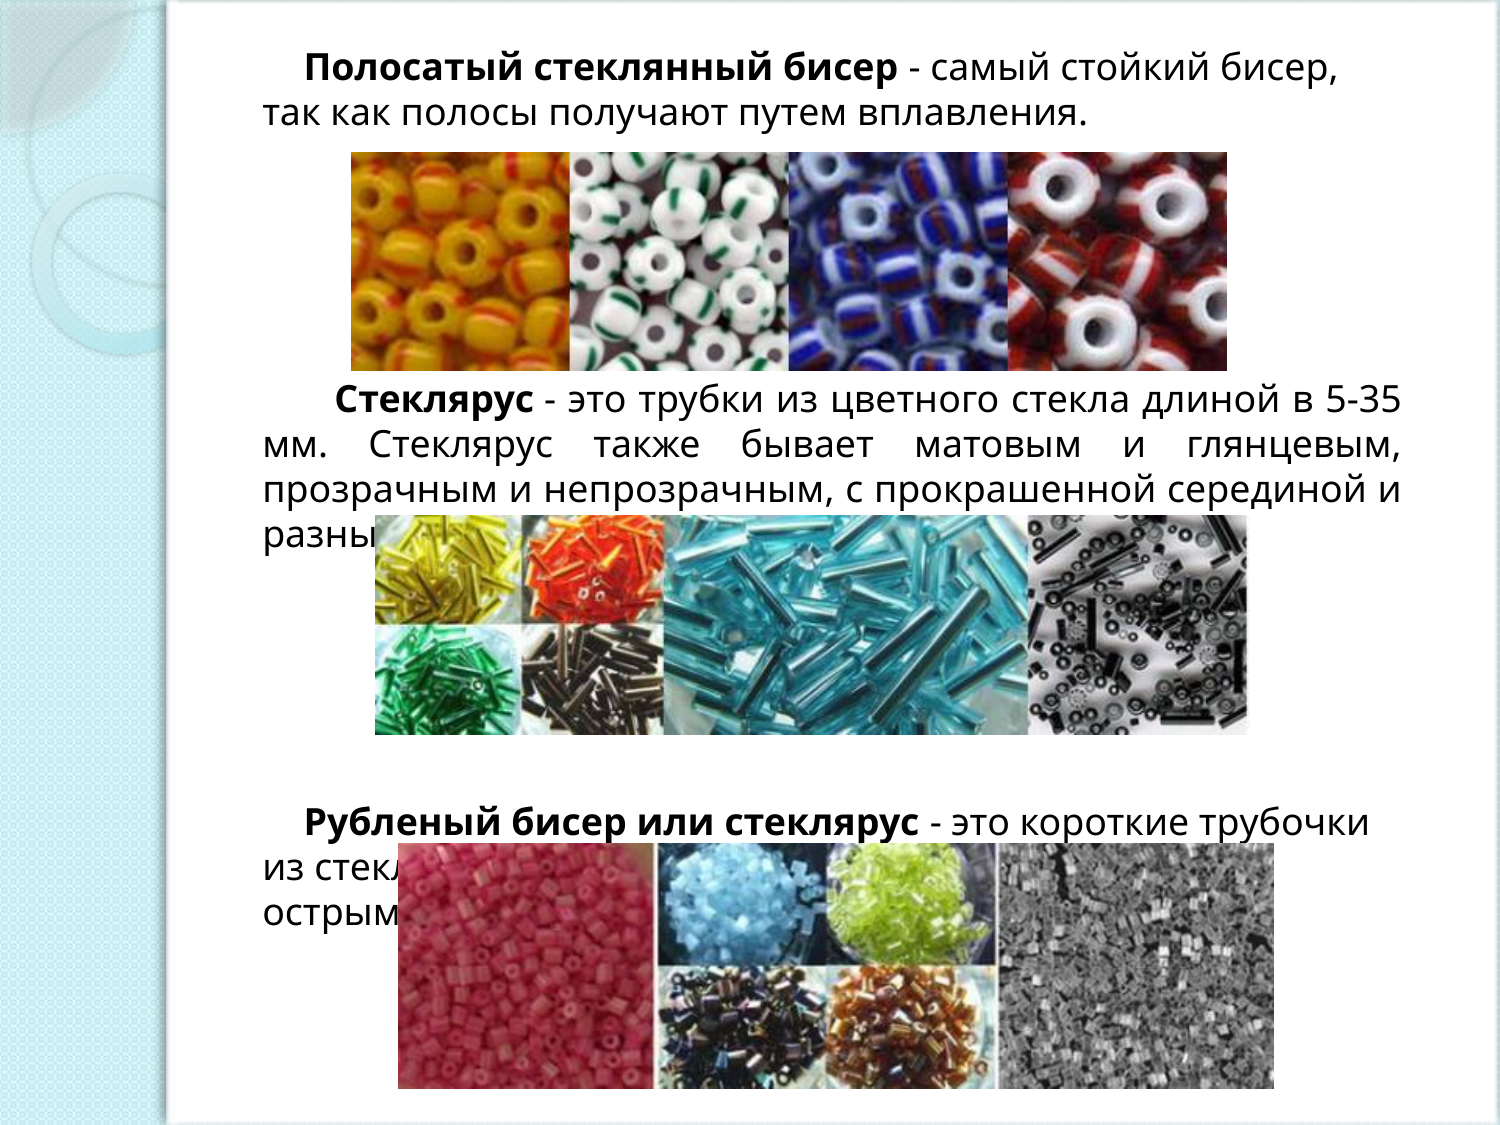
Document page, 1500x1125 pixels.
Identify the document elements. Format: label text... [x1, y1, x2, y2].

list Полосатый стеклянный бисер - самый стойкий бисер, так как полосы получают путем вплавления. Стеклярус - это трубки из цветного стекла длиной в 5-35 мм. Стеклярус также бывает матовым и глянцевым, прозрачным и непрозрачным, с прокрашенной серединой и разными покрытиями. Рубленый бисер или стеклярус - это короткие трубочки из стекла длиной в 1-5 мм, который как бы поломан с острыми краями, бывает любой. [187, 35, 1418, 1090]
picture [398, 843, 1274, 1089]
picture [375, 515, 1250, 735]
picture [351, 152, 1227, 371]
